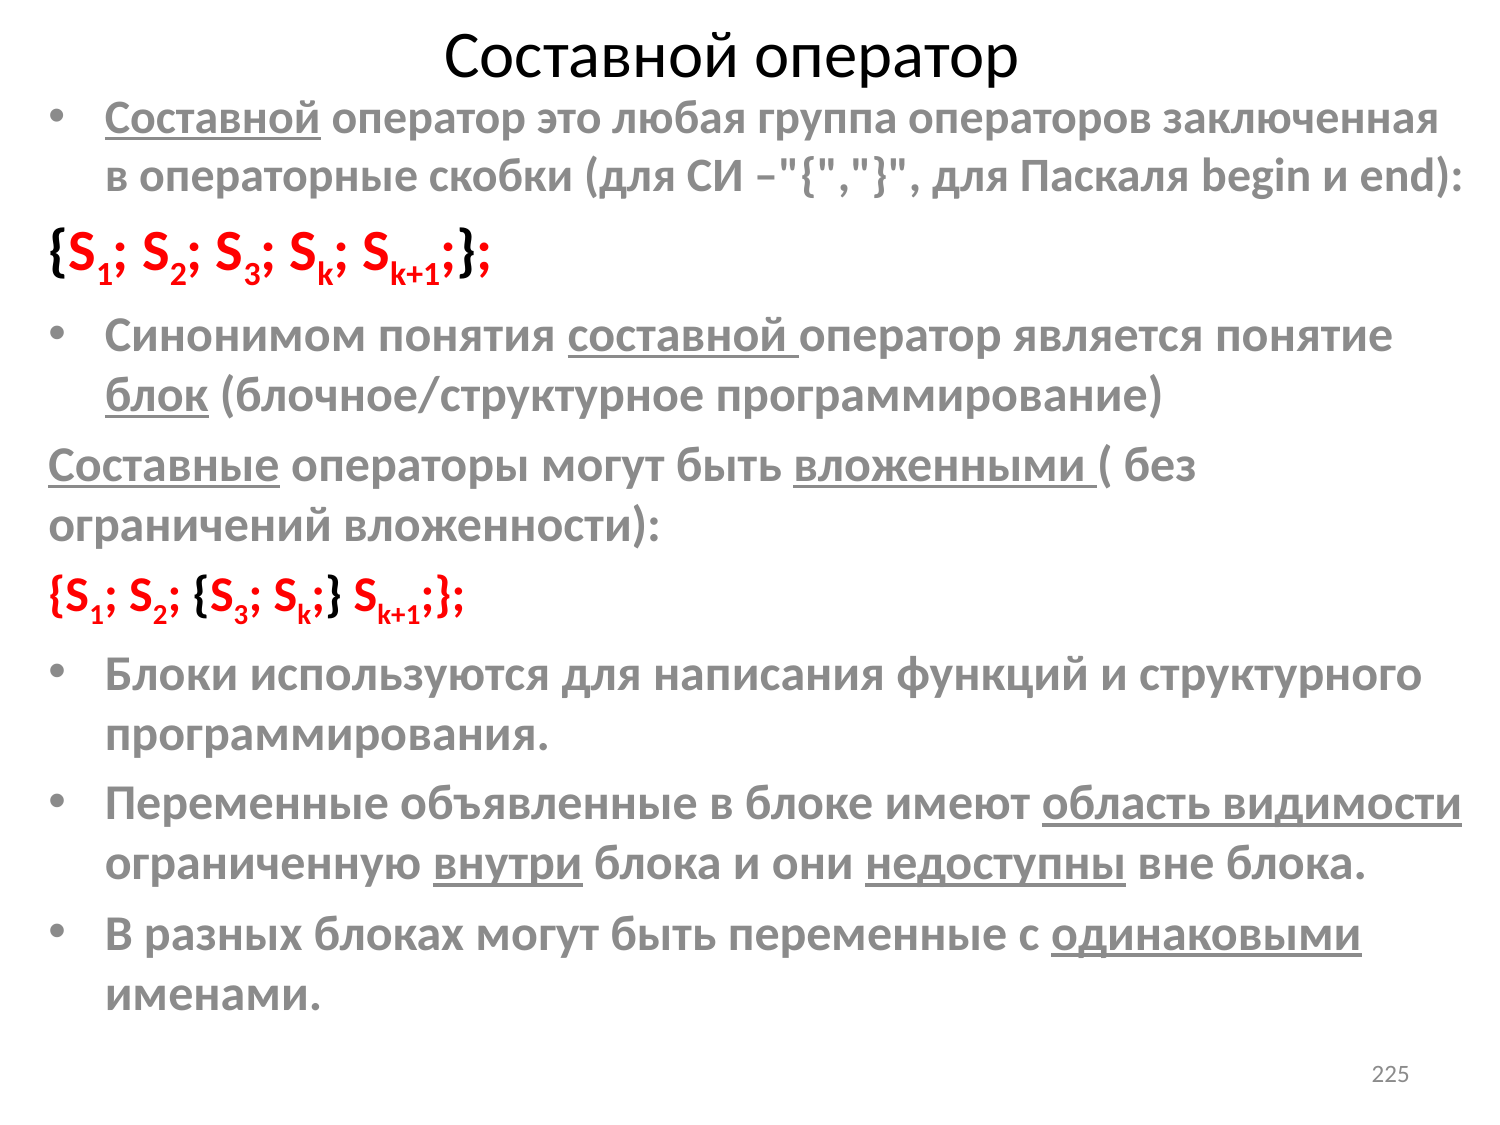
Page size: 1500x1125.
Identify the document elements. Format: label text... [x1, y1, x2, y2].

title Составной оператор [159, 0, 1306, 78]
text_box Составной оператор это любая группа операторов заключенная в операторные скобки (для СИ –"{","}", для Паскаля begin и end): {S1; S2; S3; Sk; Sk+1;}; Синонимом понятия составной оператор является понятие блок (блочное/структурное программирование) Составные операторы могут быть вложенными ( без ограничений вложенности): {S1; S2; {S3; Sk;} Sk+1;}; Блоки используются для написания функций и структурного программирования. Переменные объявленные в блоке имеют область видимости ограниченную внутри блока и они недоступны вне блока. В разных блоках могут быть переменные с одинаковыми именами. [33, 78, 1483, 1024]
slide_number 225 [1074, 1042, 1425, 1103]
